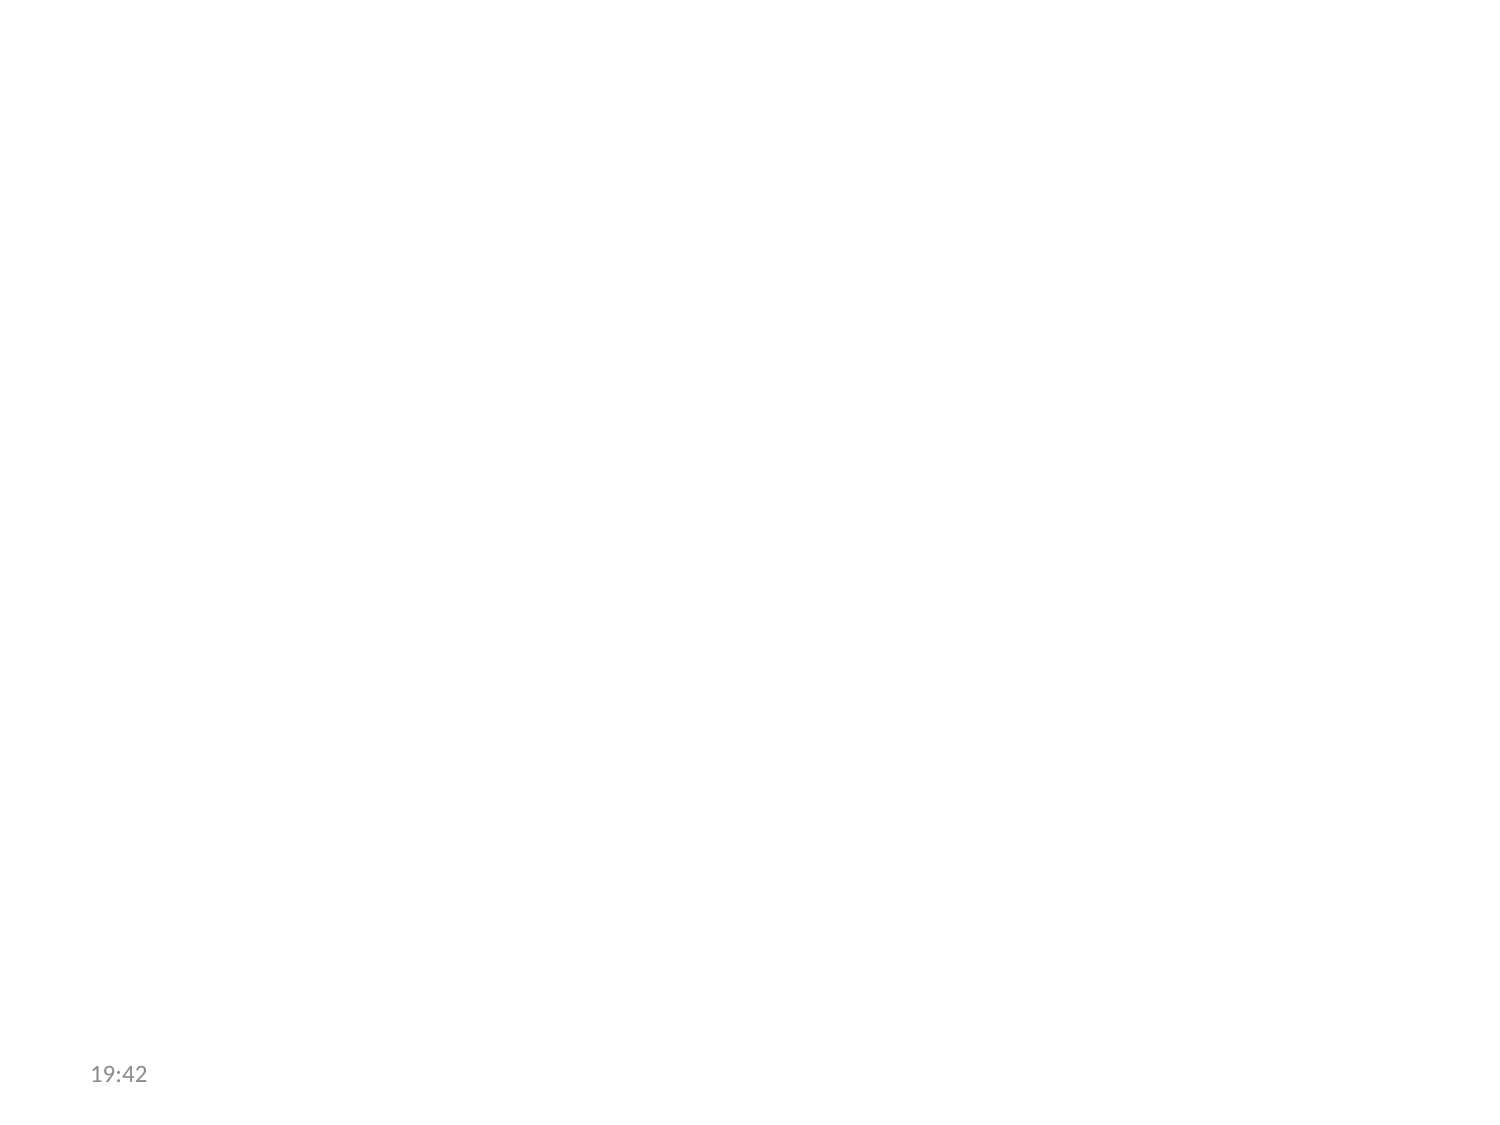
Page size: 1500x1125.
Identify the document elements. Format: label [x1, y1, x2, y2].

slide_number [75, 1042, 425, 1103]
